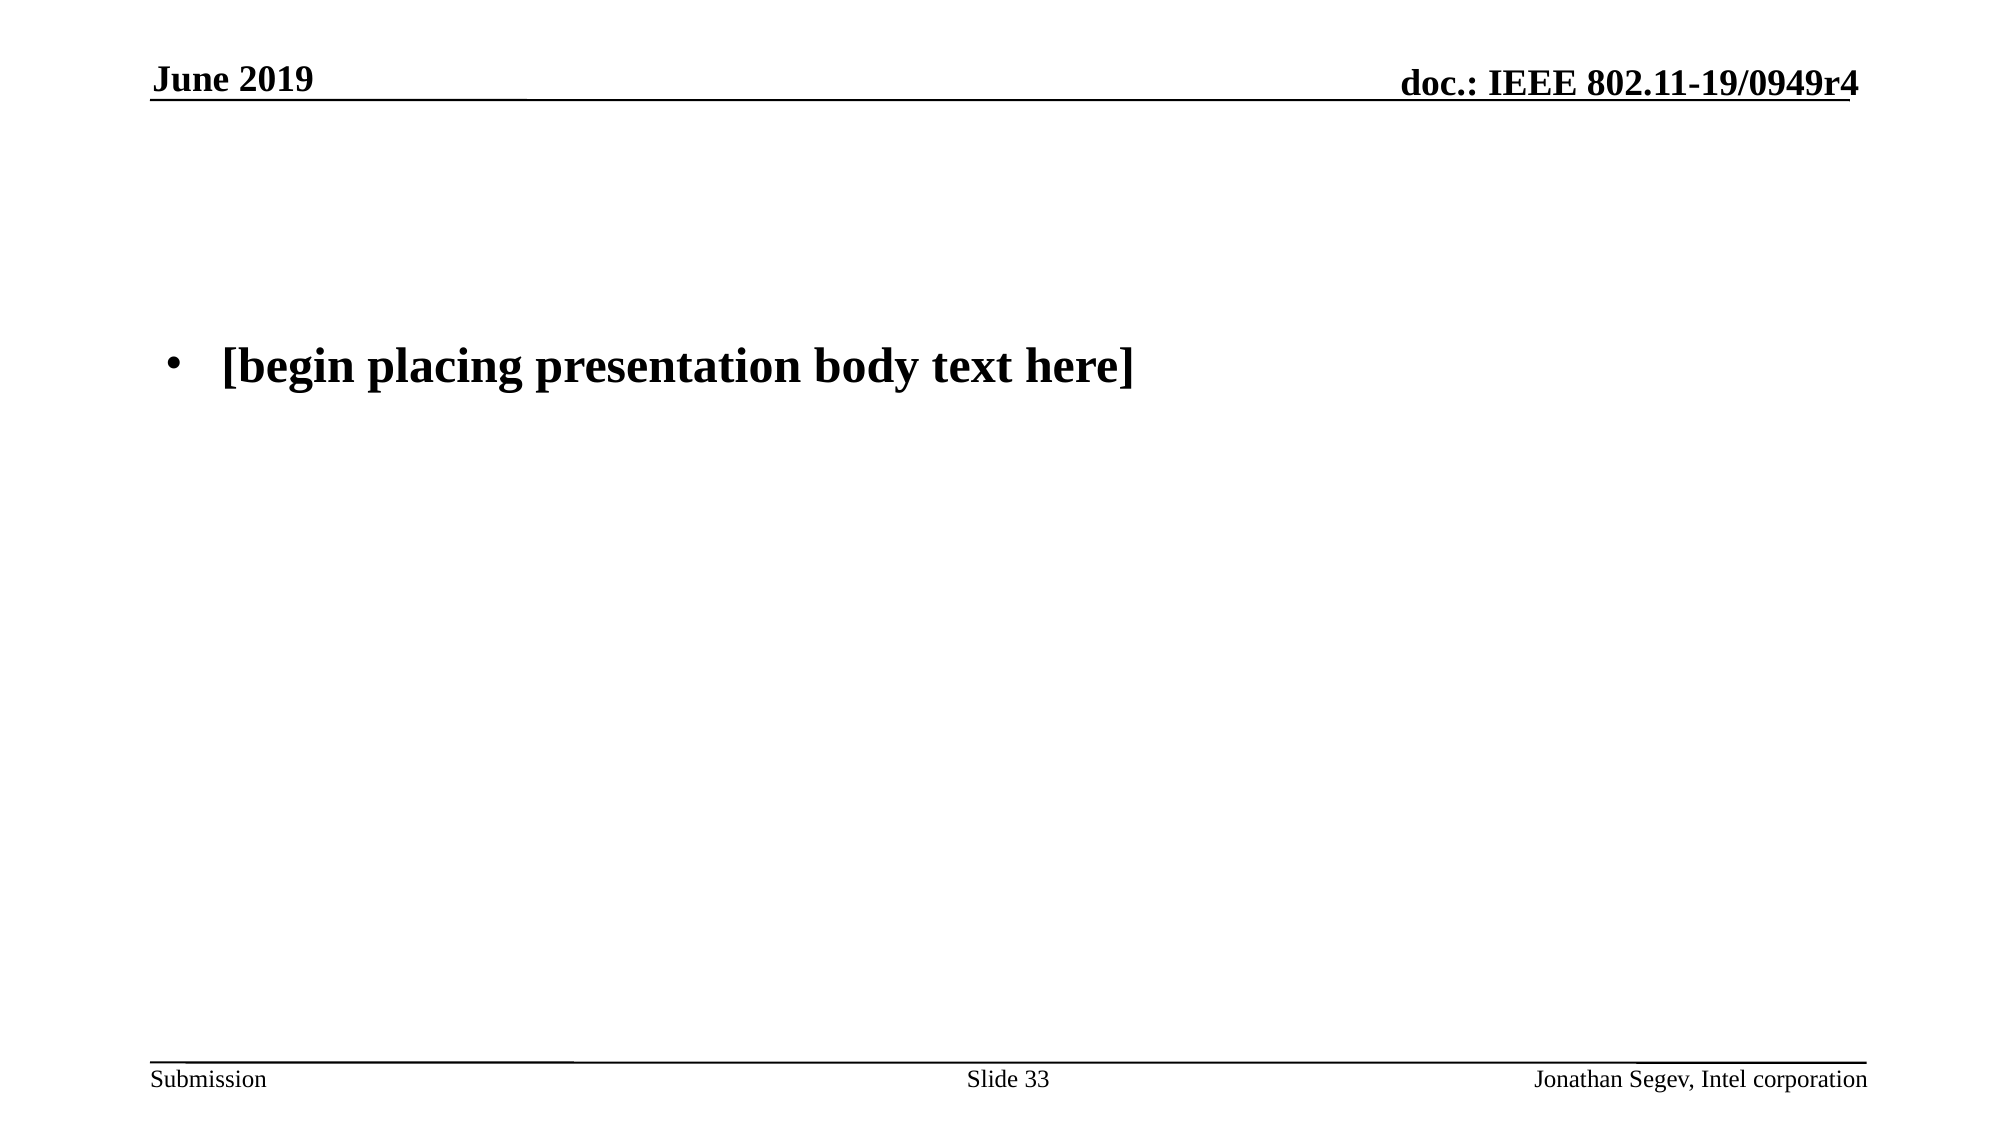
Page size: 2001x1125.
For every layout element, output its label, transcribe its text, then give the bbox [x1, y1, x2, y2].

footer Jonathan Segev, Intel corporation [1171, 1061, 1869, 1093]
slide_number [152, 54, 563, 100]
list [begin placing presentation body text here] [149, 324, 1850, 1000]
slide_number Slide 33 [950, 1061, 1067, 1123]
